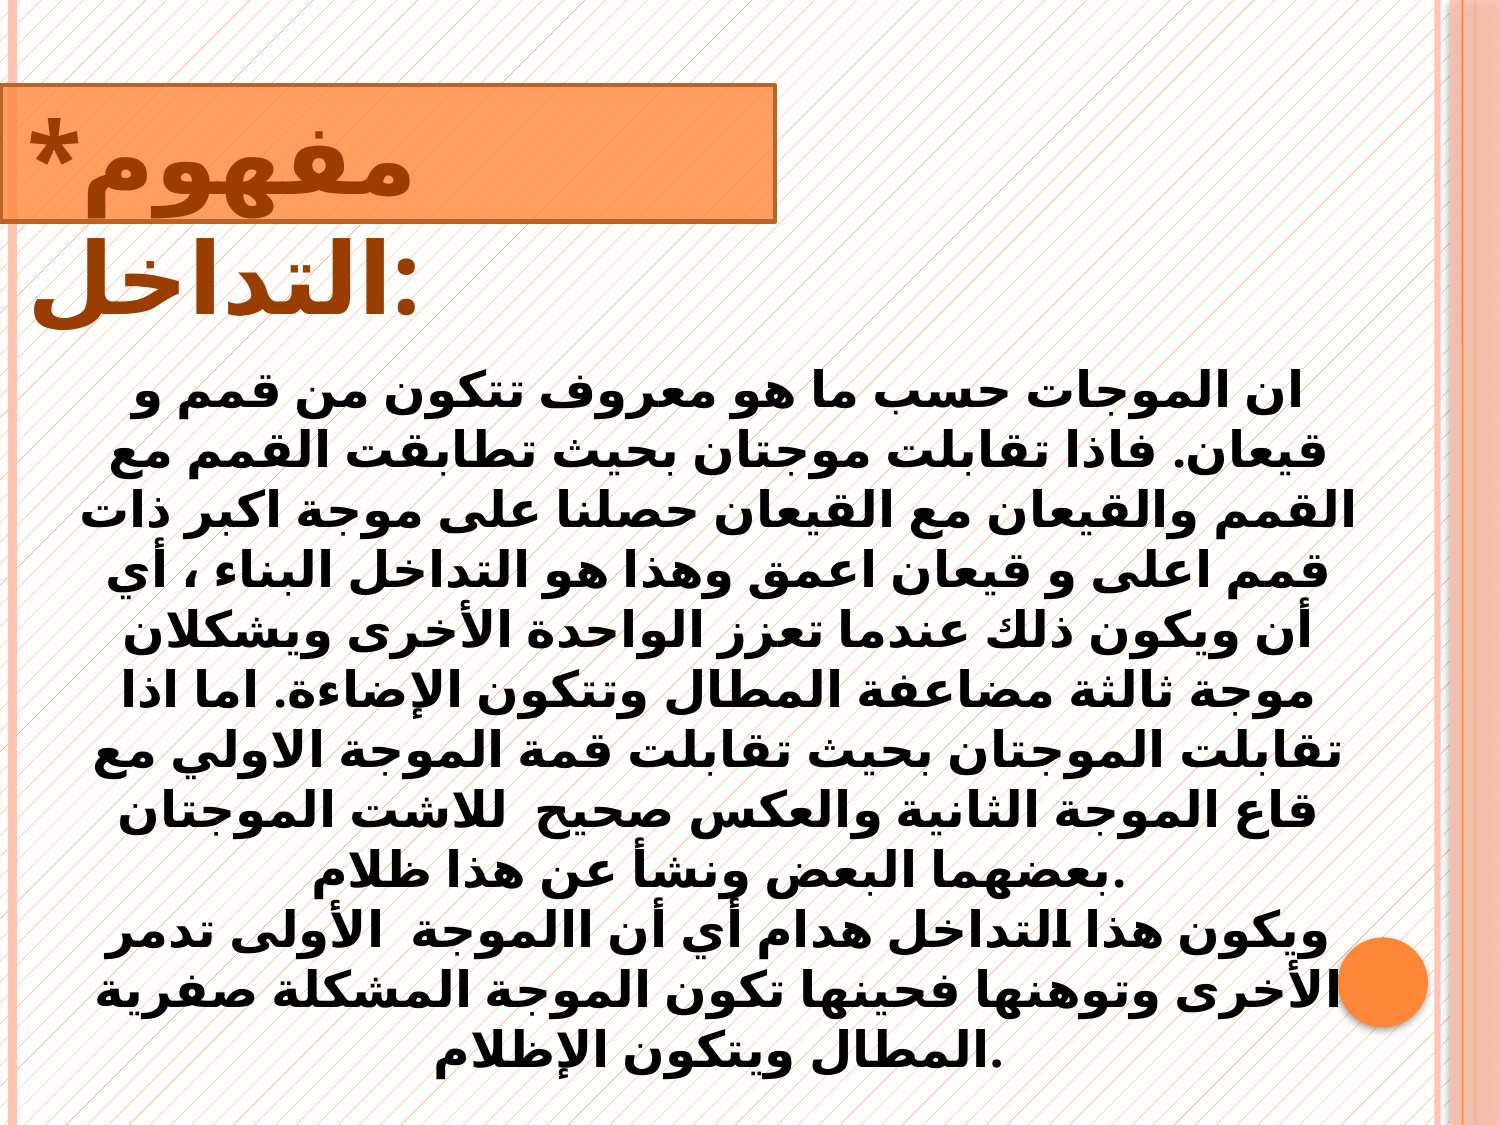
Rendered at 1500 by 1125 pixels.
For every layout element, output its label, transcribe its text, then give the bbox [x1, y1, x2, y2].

text_box [0, 83, 777, 224]
text_box ان الموجات حسب ما هو معروف تتكون من قمم و قيعان. فاذا تقابلت موجتان بحيث تطابقت القمم مع القمم والقيعان مع القيعان حصلنا على موجة اكبر ذات قمم اعلى و قيعان اعمق وهذا هو التداخل البناء ، أي أن ويكون ذلك عندما تعزز الواحدة الأخرى ويشكلان موجة ثالثة مضاعفة المطال وتتكون الإضاءة. اما اذا تقابلت الموجتان بحيث تقابلت قمة الموجة الاولي مع قاع الموجة الثانية والعكس صحيح للاشت الموجتان بعضهما البعض ونشأ عن هذا ظلام. ويكون هذا التداخل هدام أي أن االموجة الأولى تدمر الأخرى وتوهنها فحينها تكون الموجة المشكلة صفرية المطال ويتكون الإظلام. [62, 350, 1375, 1086]
text_box *مفهوم التداخل: [12, 87, 813, 343]
